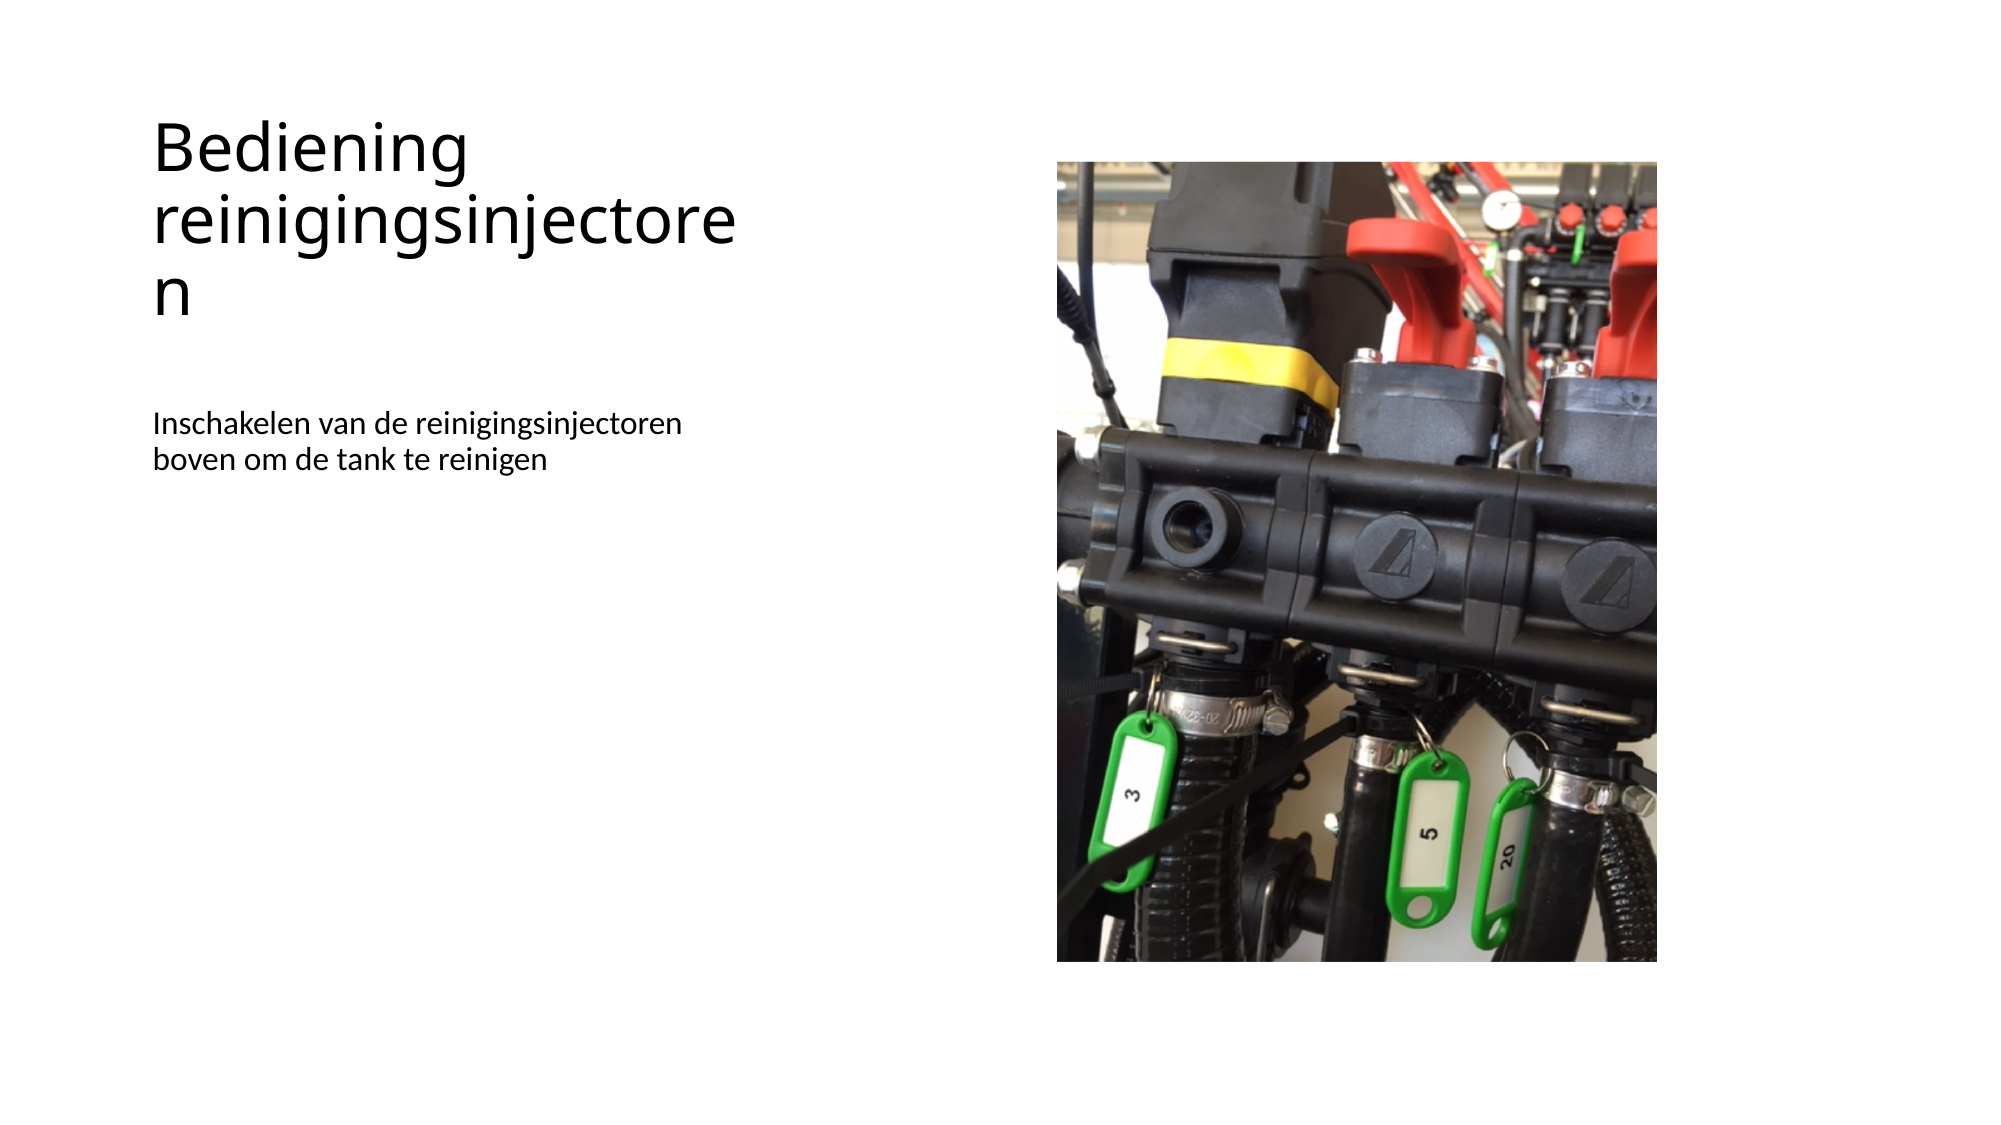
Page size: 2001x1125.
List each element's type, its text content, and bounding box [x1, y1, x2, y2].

list Inschakelen van de reinigingsinjectoren boven om de tank te reinigen [137, 337, 783, 963]
title Bediening reinigingsinjectoren [137, 75, 783, 337]
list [956, 261, 1757, 862]
picture [1057, 163, 1657, 261]
picture [1057, 862, 1657, 961]
